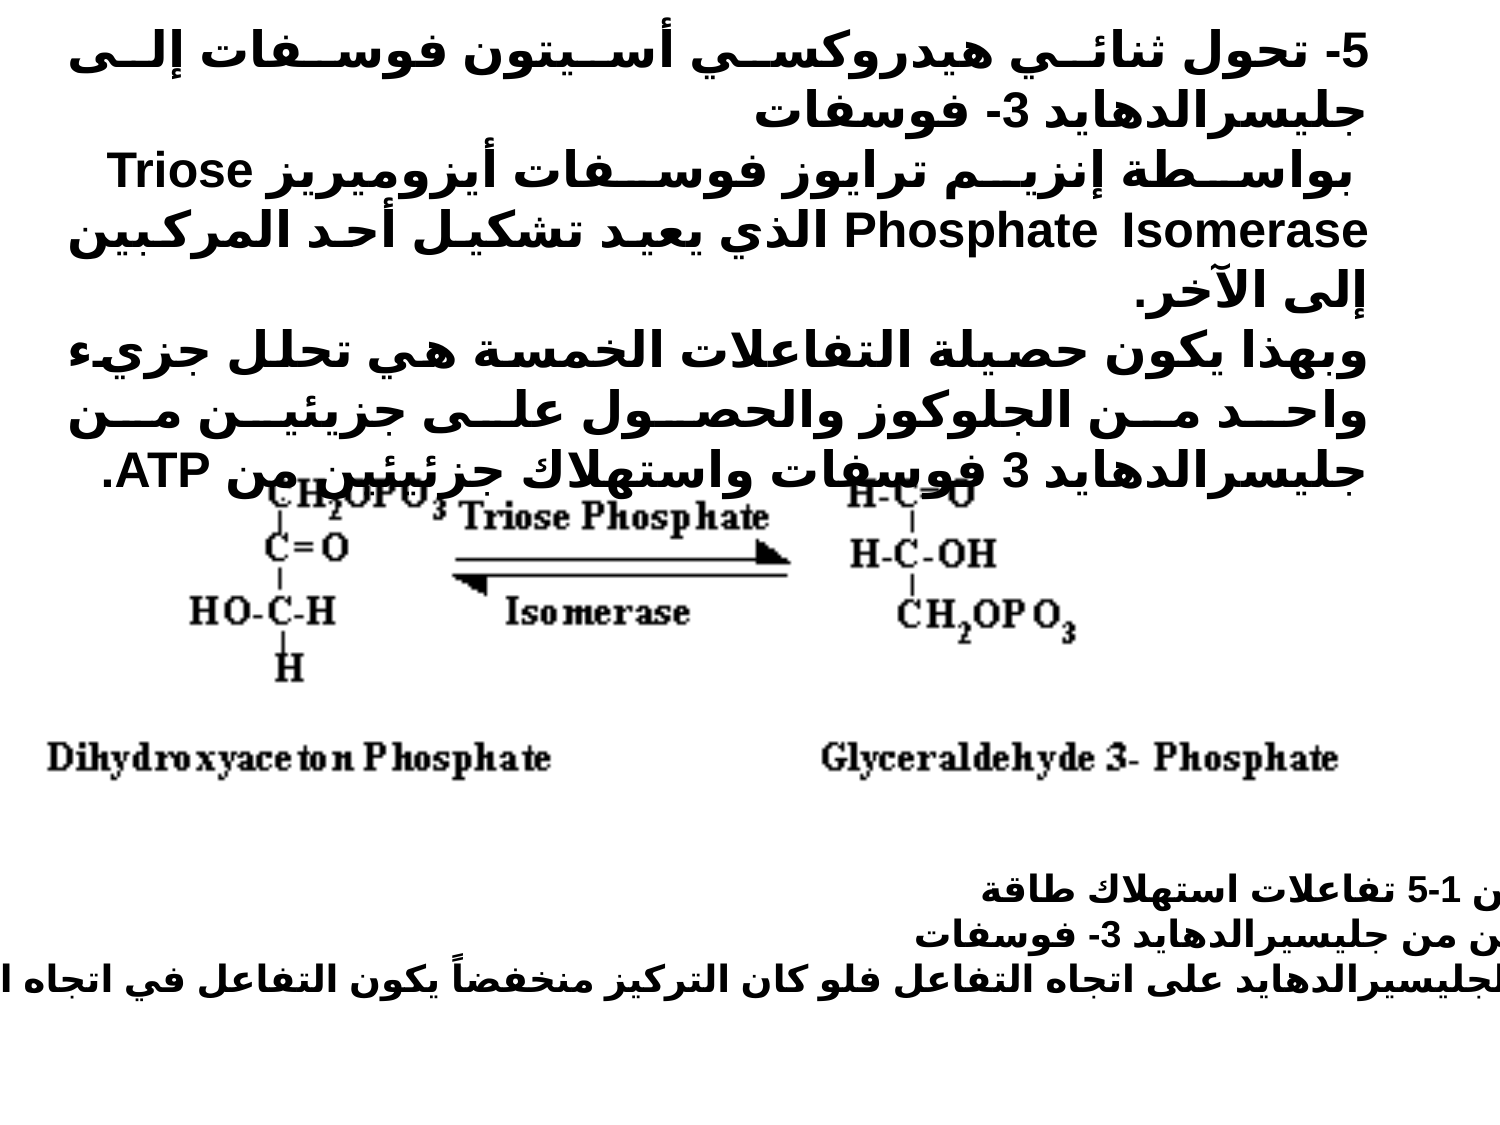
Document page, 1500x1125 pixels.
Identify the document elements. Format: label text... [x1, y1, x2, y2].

text_box 5- تحول ثنائي هيدروكسي أسيتون فوسفات إلى جليسرالدهايد 3- فوسفات بواسطة إنزيم ترايوز فوسفات أيزوميريز Triose Phosphate Isomerase الذي يعيد تشكيل أحد المركبين إلى الآخر. وبهذا يكون حصيلة التفاعلات الخمسة هي تحلل جزيء واحد من الجلوكوز والحصول على جزيئين من جليسرالدهايد 3 فوسفات واستهلاك جزئيئين من ATP. [53, 9, 1459, 466]
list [17, 467, 1500, 832]
text_box التفاعلات من 1-5 تفاعلات استهلاك طاقة يتكون جزيئين من جليسيرالدهايد 3- فوسفات يؤثر تركيز الجليسيرالدهايد على اتجاه التفاعل فلو كان التركيز منخفضاً يكون التفاعل في اتجاه اليمين [0, 857, 1500, 1008]
